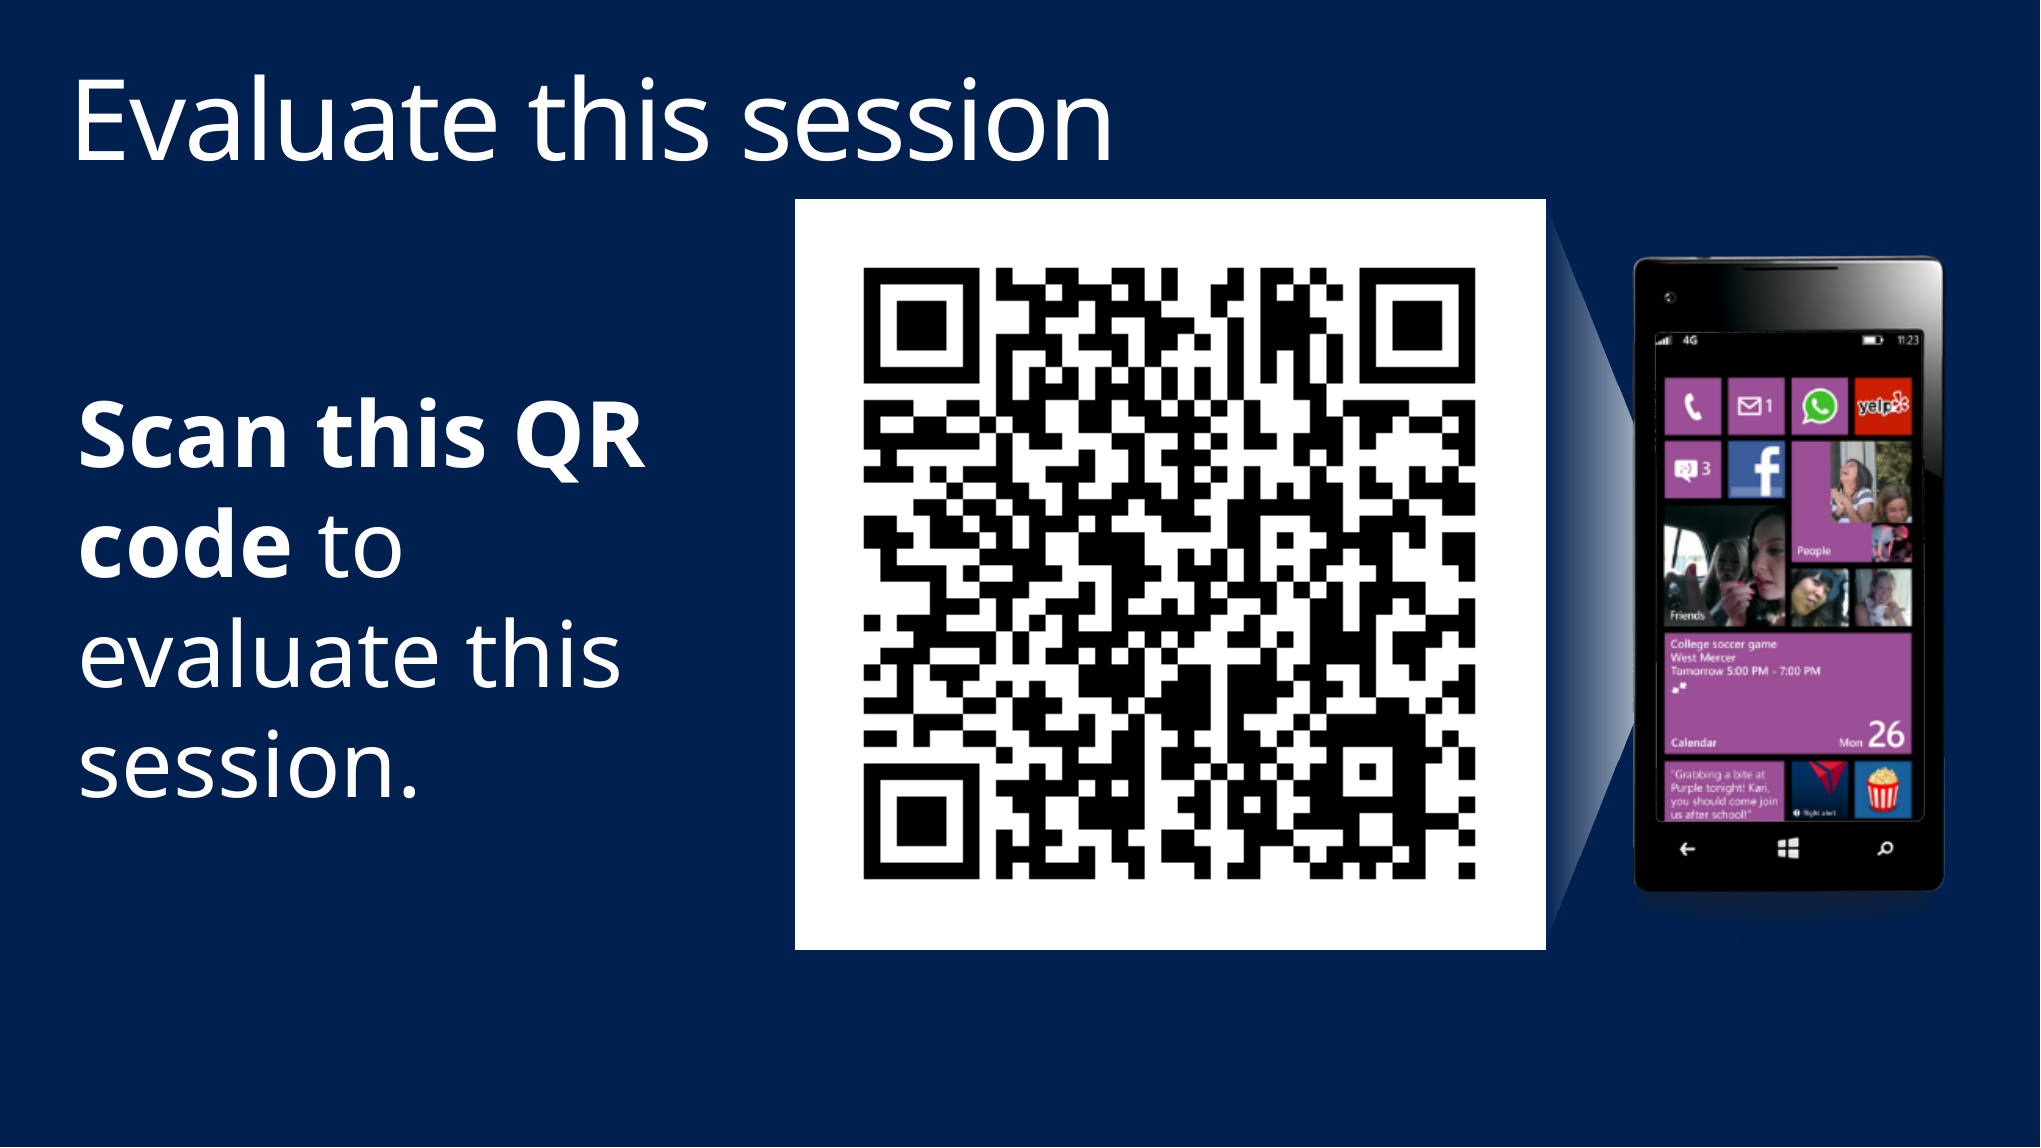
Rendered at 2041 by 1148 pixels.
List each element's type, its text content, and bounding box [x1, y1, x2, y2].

title Evaluate this session [45, 48, 1996, 200]
text_box [1546, 202, 1630, 944]
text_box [1630, 255, 1946, 947]
text_box Scan this QR code to evaluate this session. [47, 351, 794, 840]
picture [794, 198, 1546, 950]
